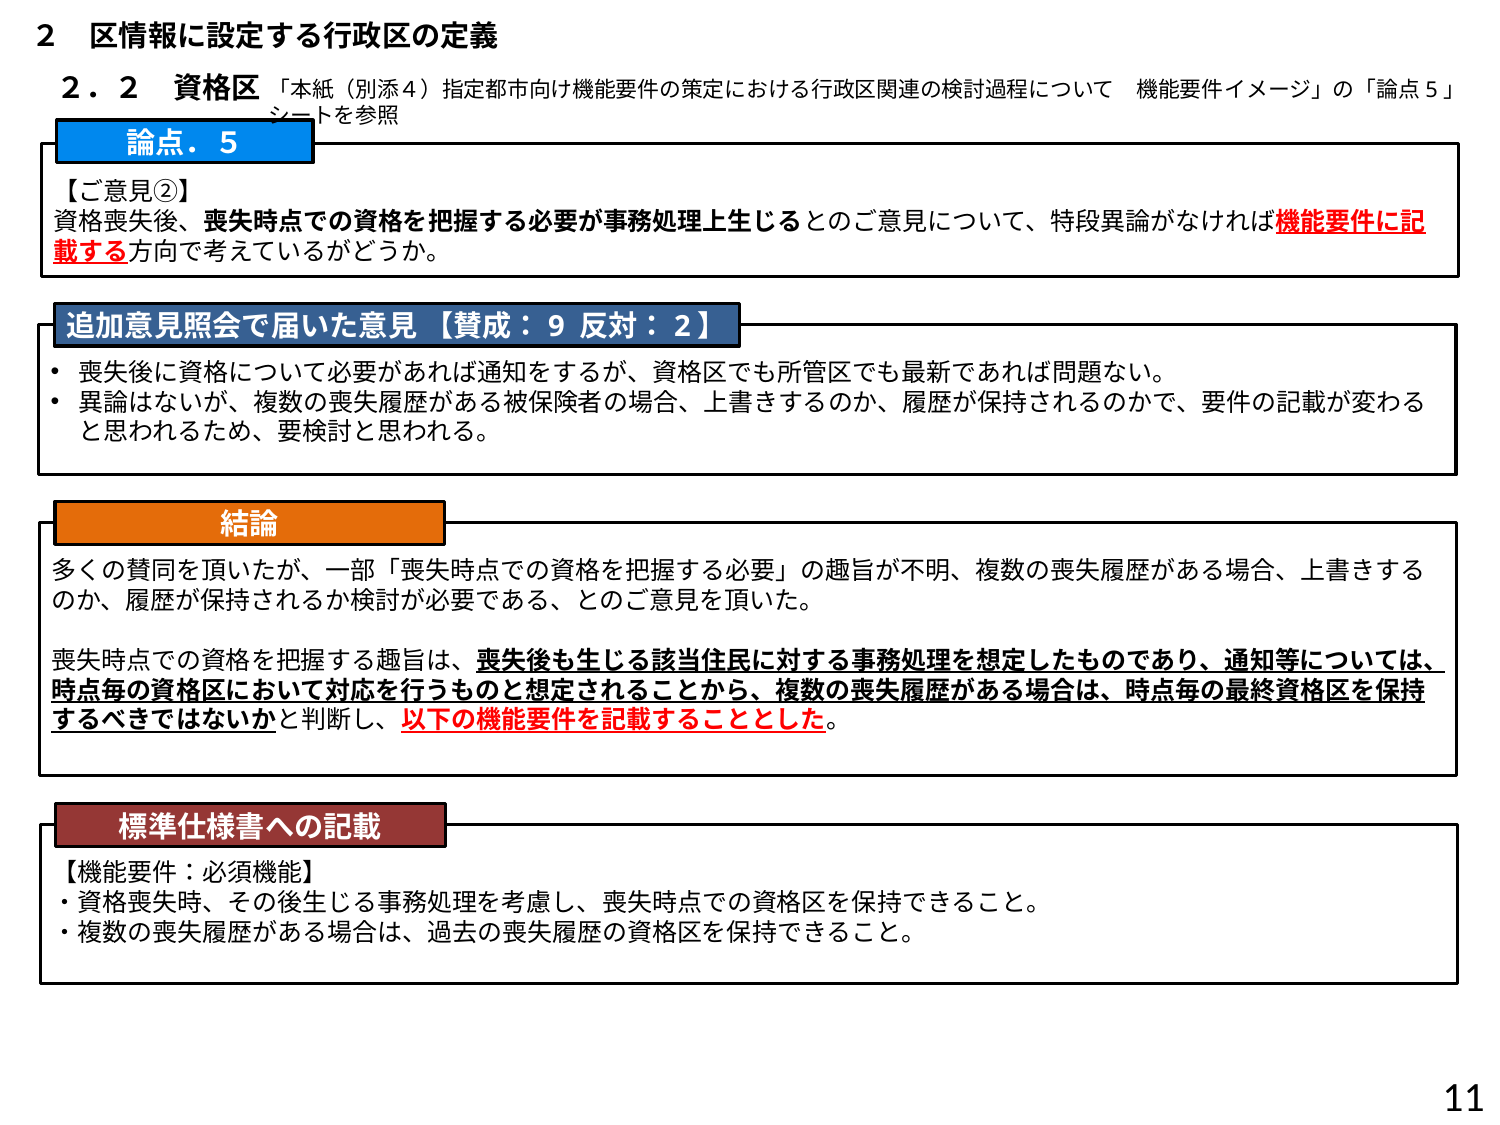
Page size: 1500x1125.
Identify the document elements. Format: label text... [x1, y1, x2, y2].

text_box ２ 区情報に設定する行政区の定義 [16, 2, 1440, 49]
text_box ２．２ 資格区 [41, 54, 1464, 100]
slide_number 10 [1149, 1065, 1500, 1125]
text_box 「本紙（別添４）指定都市向け機能要件の策定における行政区関連の検討過程について 機能要件イメージ」の「論点5」シートを参照 [253, 60, 1500, 107]
text_box 追加意見照会で届いた意見 【賛成：9 反対：2】 [52, 301, 741, 348]
text_box 【ご意見②】 資格喪失後、喪失時点での資格を把握する必要が事務処理上生じるとのご意見について、特段異論がなければ機能要件に記載する方向で考えているがどうか。 [41, 143, 1459, 277]
text_box 【機能要件：必須機能】 ・資格喪失時、その後生じる事務処理を考慮し、喪失時点での資格区を保持できること。 ・複数の喪失履歴がある場合は、過去の喪失履歴の資格区を保持できること。 [40, 824, 1458, 984]
text_box 喪失後に資格について必要があれば通知をするが、資格区でも所管区でも最新であれば問題ない。 異論はないが、複数の喪失履歴がある被保険者の場合、上書きするのか、履歴が保持されるのかで、要件の記載が変わると思われるため、要検討と思われる。 [38, 324, 1457, 475]
text_box 結論 [53, 499, 447, 546]
text_box 標準仕様書への記載 [54, 802, 448, 849]
text_box 論点．５ [55, 118, 315, 165]
text_box 多くの賛同を頂いたが、一部「喪失時点での資格を把握する必要」の趣旨が不明、複数の喪失履歴がある場合、上書きするのか、履歴が保持されるか検討が必要である、とのご意見を頂いた。 喪失時点での資格を把握する趣旨は、喪失後も生じる該当住民に対する事務処理を想定したものであり、通知等については、時点毎の資格区において対応を行うものと想定されることから、複数の喪失履歴がある場合は、時点毎の最終資格区を保持するべきではないかと判断し、以下の機能要件を記載することとした。 [39, 522, 1457, 776]
